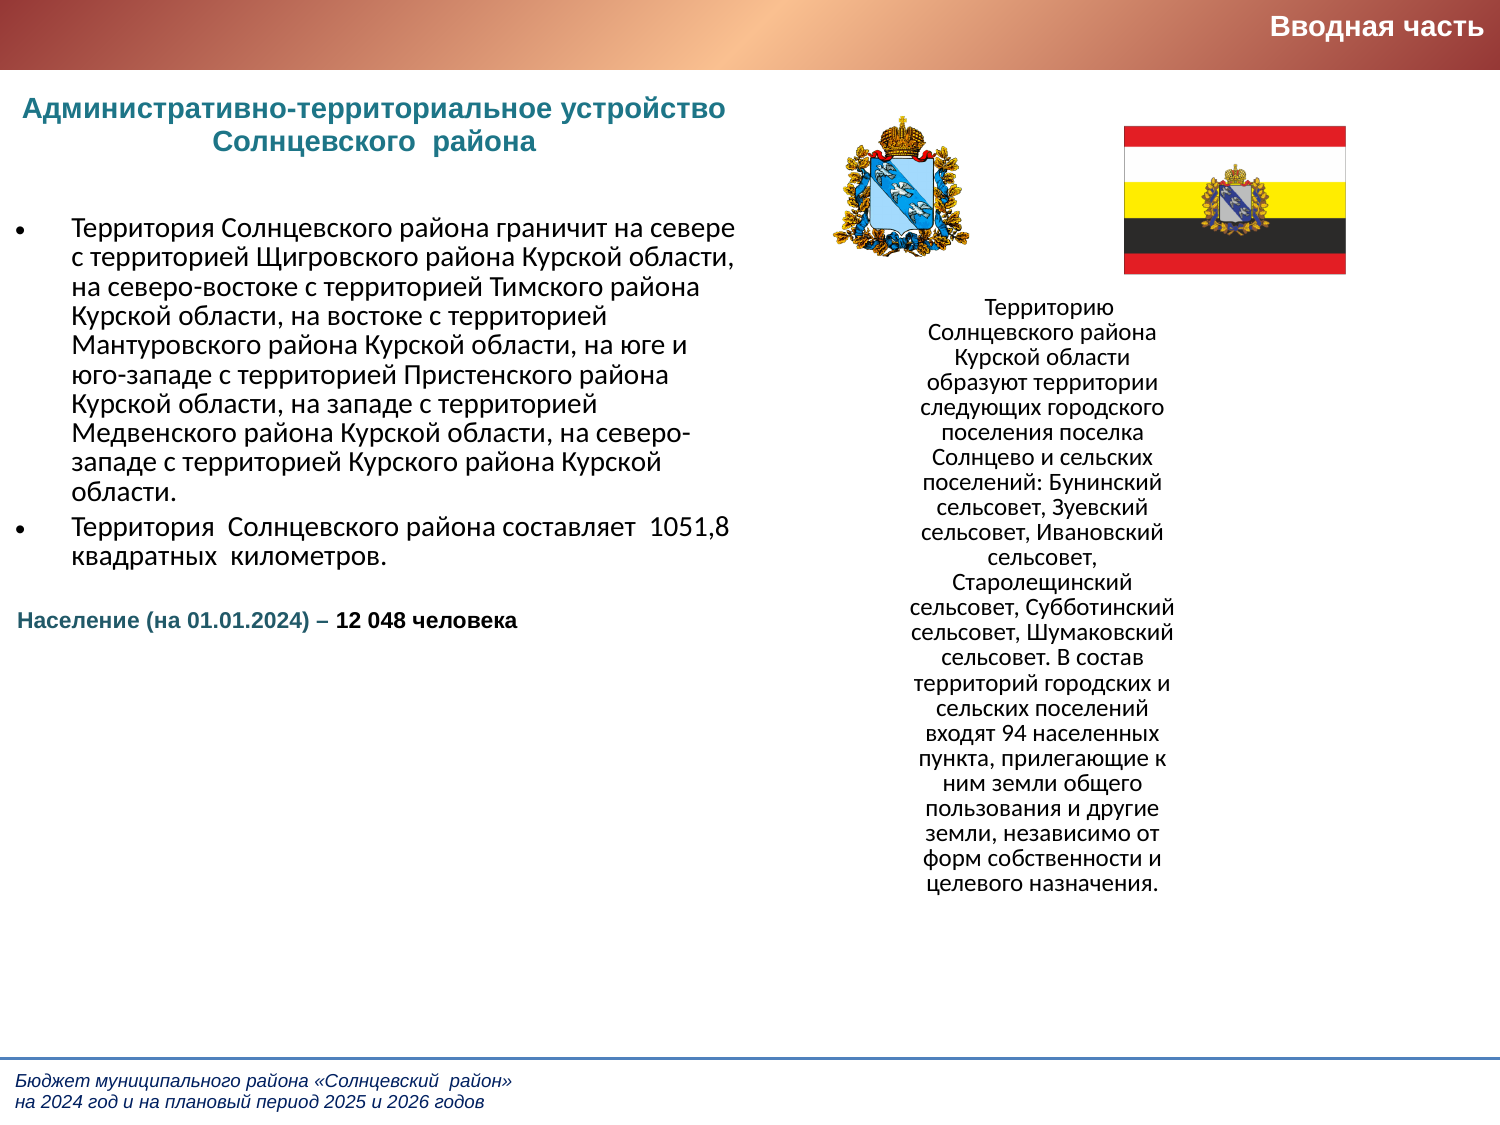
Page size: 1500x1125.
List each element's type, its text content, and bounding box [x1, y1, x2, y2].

picture [829, 114, 971, 265]
text_box Вводная часть [0, 0, 1500, 70]
title Административно-территориальное устройство Солнцевского района [0, 70, 749, 184]
picture [1124, 88, 1347, 311]
text_box Территорию Солнцевского района Курской области образуют территории следующих городского поселения поселка Солнцево и сельских поселений: Бунинский сельсовет, Зуевский сельсовет, Ивановский сельсовет, Старолещинский сельсовет, Субботинский сельсовет, Шумаковский сельсовет. В состав территорий городских и сельских поселений входят 94 населенных пункта, прилегающие к ним земли общего пользования и другие земли, независимо от форм собственности и целевого назначения. [889, 289, 1474, 1049]
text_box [0, 1058, 1500, 1125]
list Территория Солнцевского района граничит на севере с территорией Щигровского района Курской области, на северо-востоке с территорией Тимского района Курской области, на востоке с территорией Мантуровского района Курской области, на юге и юго-западе с территорией Пристенского района Курской области, на западе с территорией Медвенского района Курской области, на северо-западе с территорией Курского района Курской области. Территория Солнцевского района составляет 1051,8 квадратных километров. Население (на 01.01.2024) – 12 048 человека [0, 208, 752, 757]
